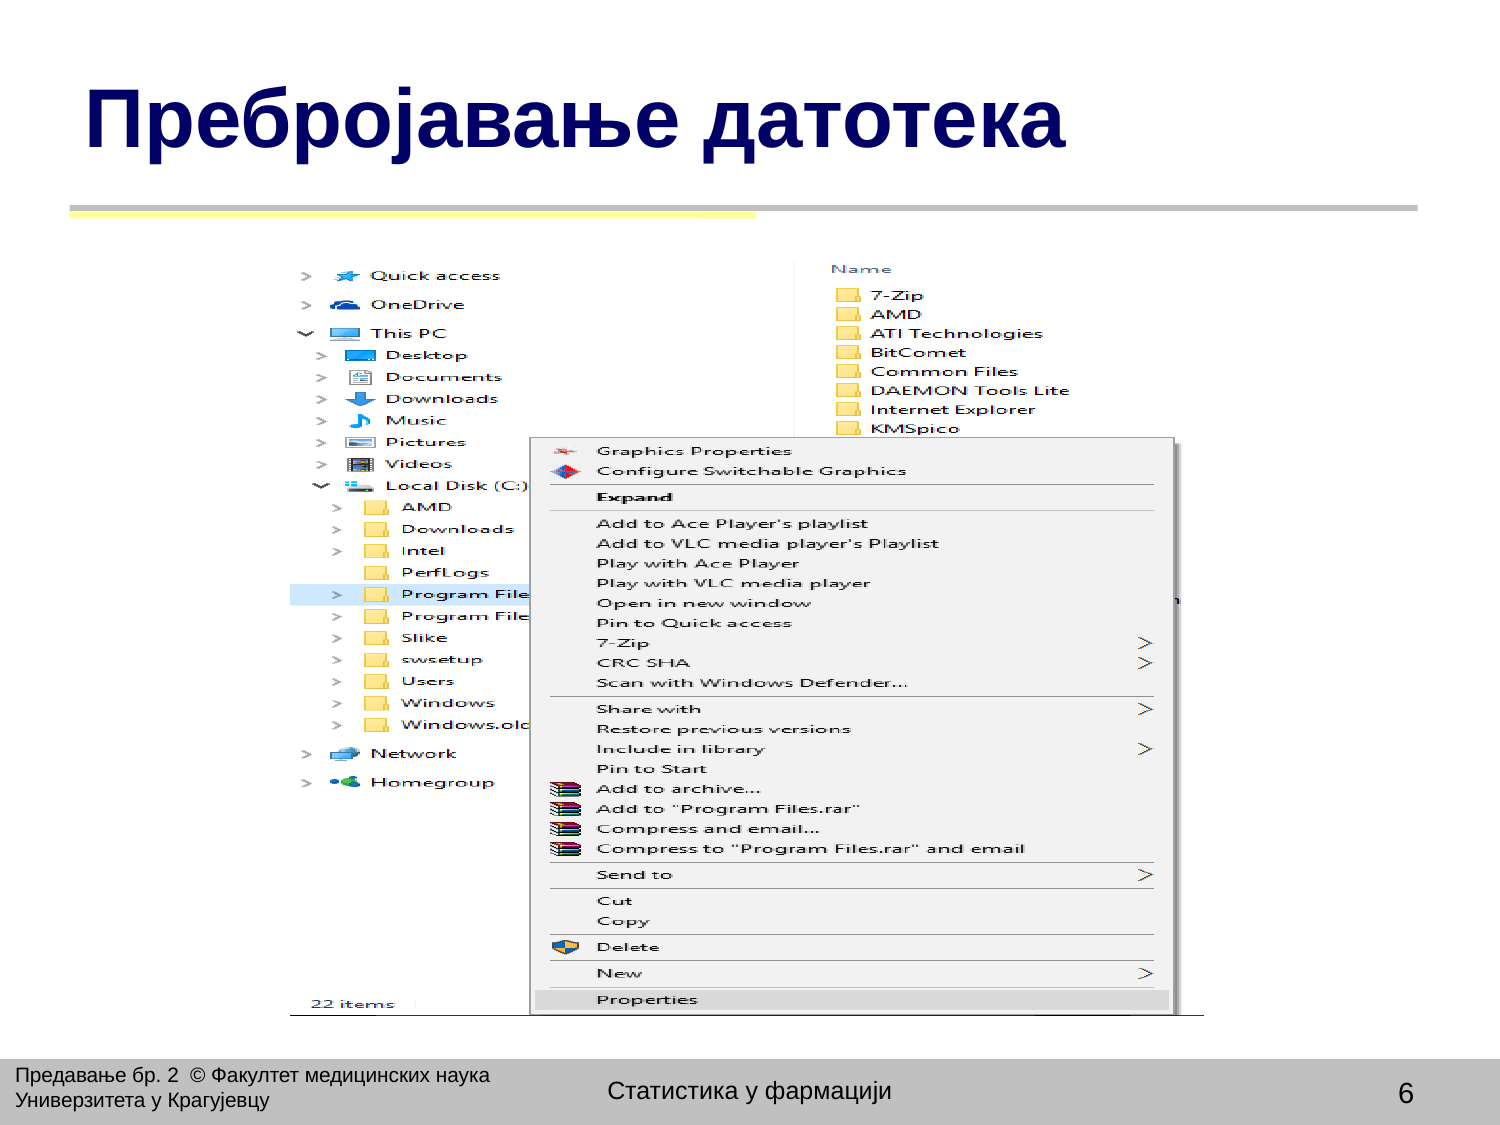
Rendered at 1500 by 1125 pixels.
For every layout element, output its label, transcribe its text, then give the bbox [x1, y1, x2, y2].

title Пребројавање датотека [69, 19, 1426, 208]
slide_number 6 [1079, 1066, 1430, 1125]
slide_number Предавање бр. 2 © Факултет медицинских наука Универзитета у Крагујевцу [0, 1053, 602, 1108]
picture [290, 262, 1204, 1017]
footer Статистика у фармацији [512, 1066, 988, 1125]
